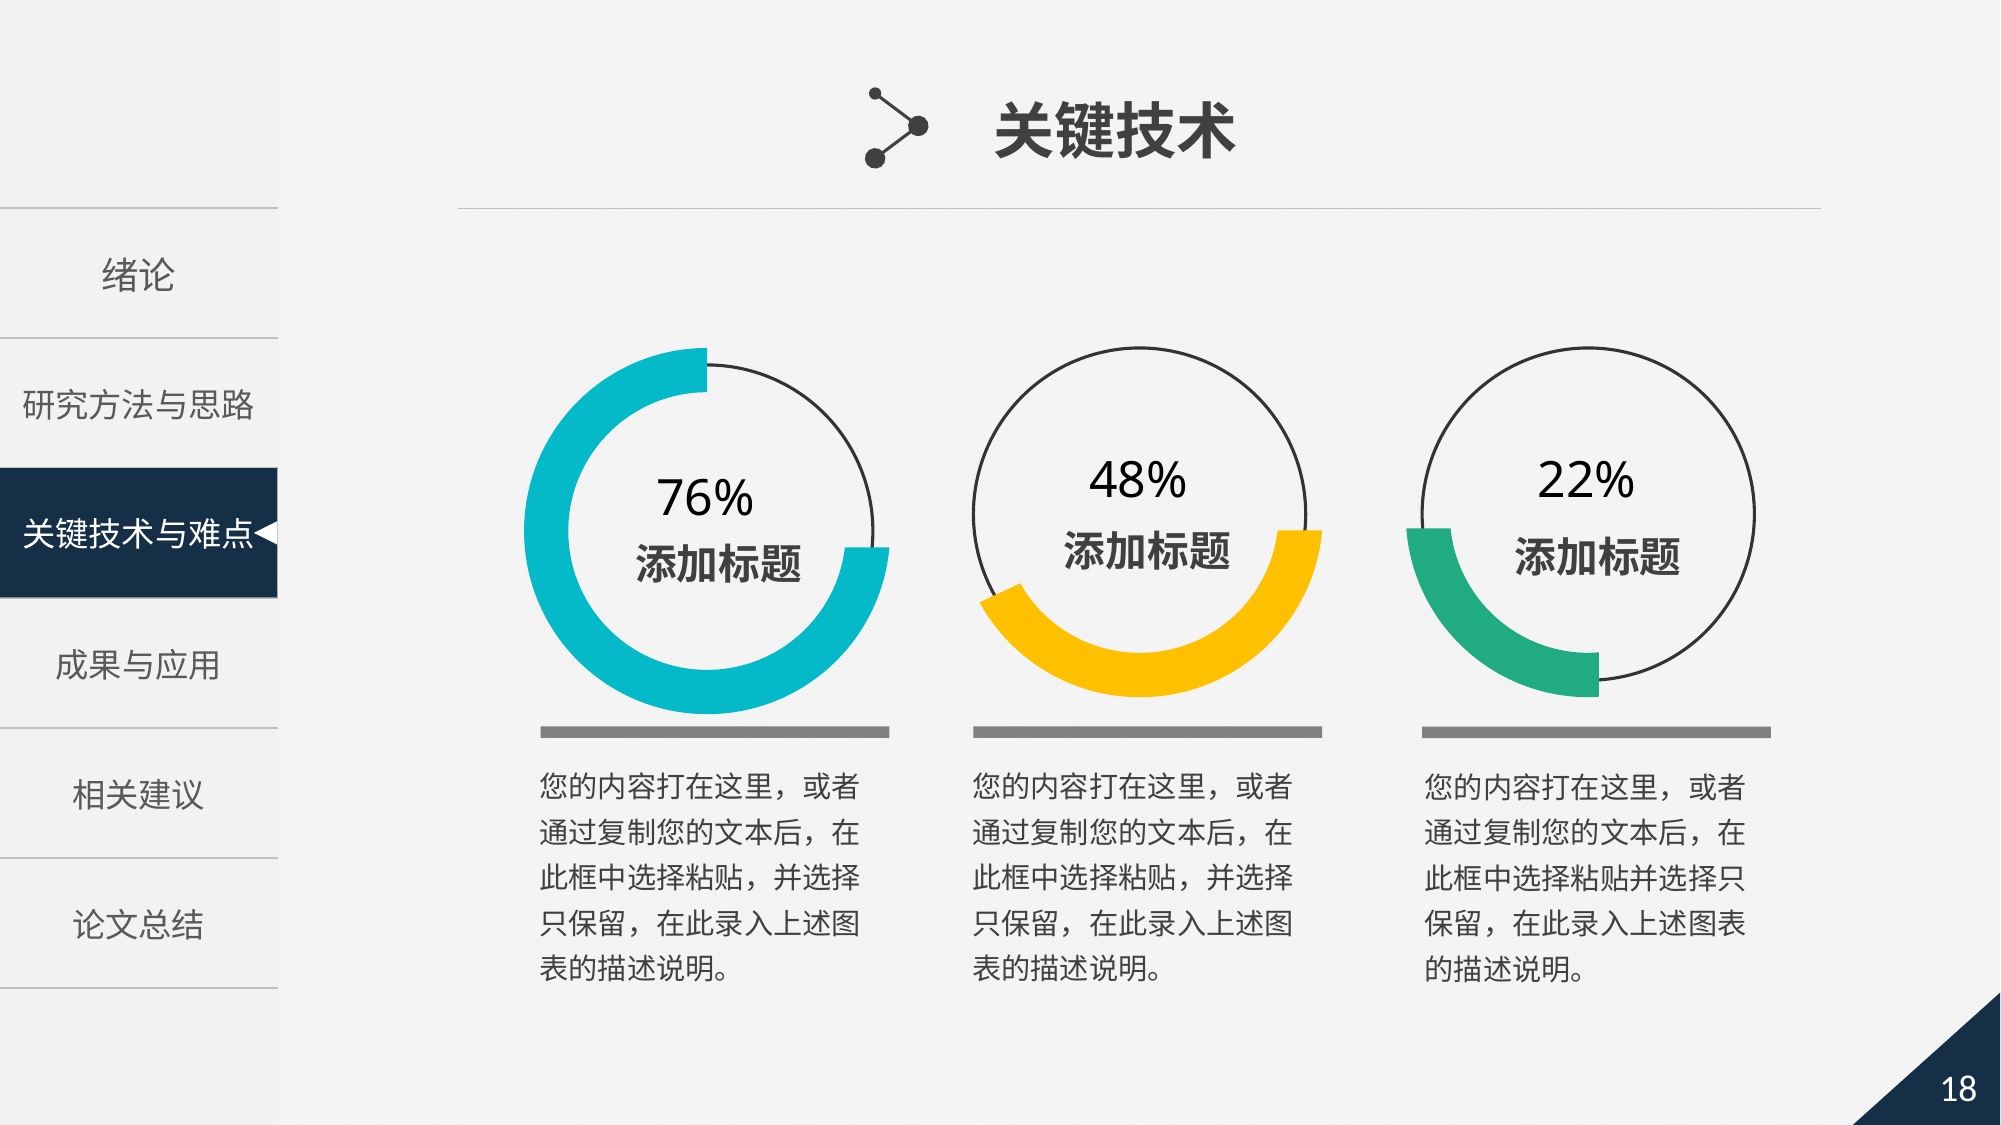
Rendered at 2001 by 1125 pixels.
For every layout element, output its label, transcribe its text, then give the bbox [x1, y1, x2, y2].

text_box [875, 93, 919, 159]
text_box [524, 726, 890, 1039]
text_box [1410, 726, 1776, 997]
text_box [957, 726, 1335, 992]
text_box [973, 347, 1323, 698]
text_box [524, 347, 890, 715]
text_box 关键技术 [979, 84, 1254, 173]
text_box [1406, 347, 1755, 698]
